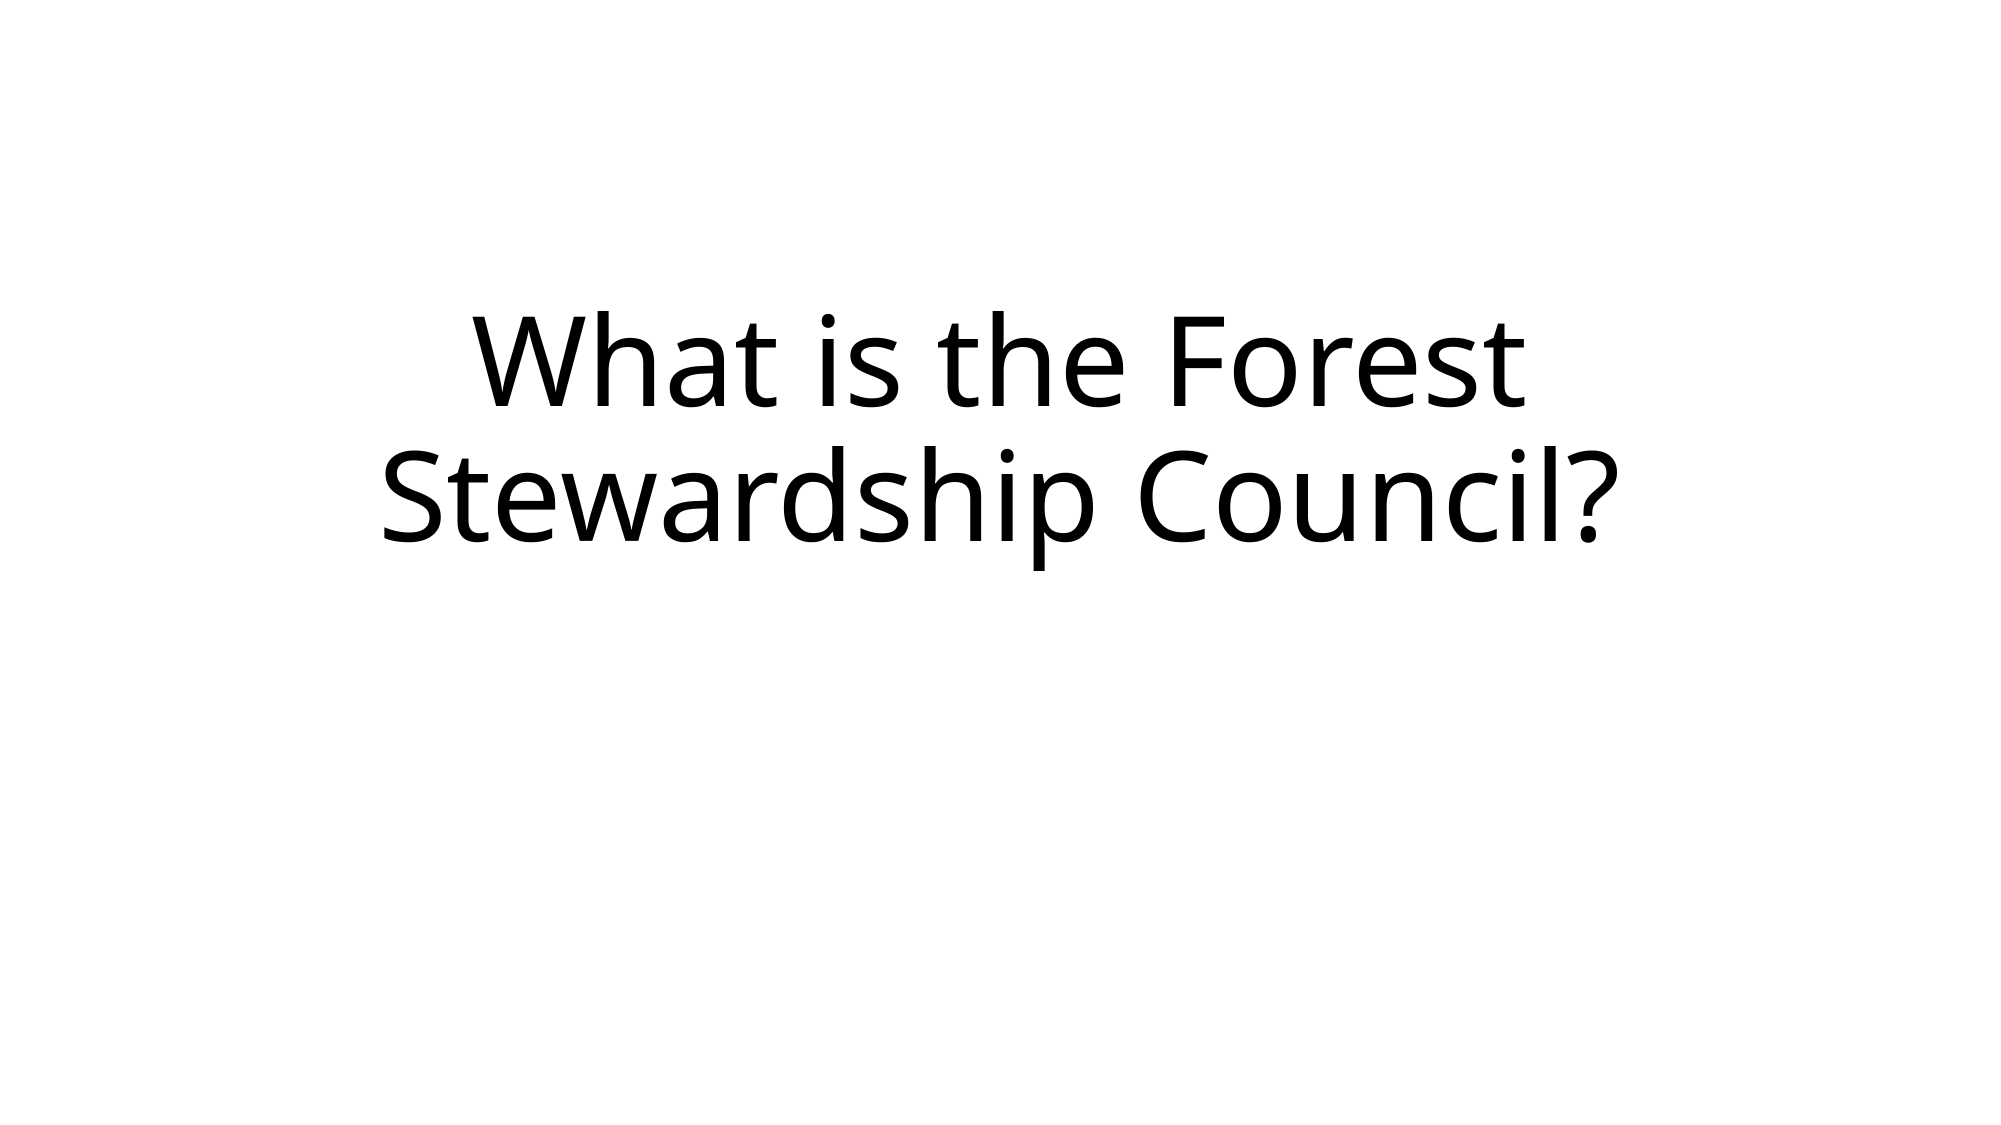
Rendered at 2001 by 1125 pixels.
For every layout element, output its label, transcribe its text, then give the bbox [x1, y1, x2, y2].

title What is the Forest Stewardship Council? [249, 184, 1750, 576]
